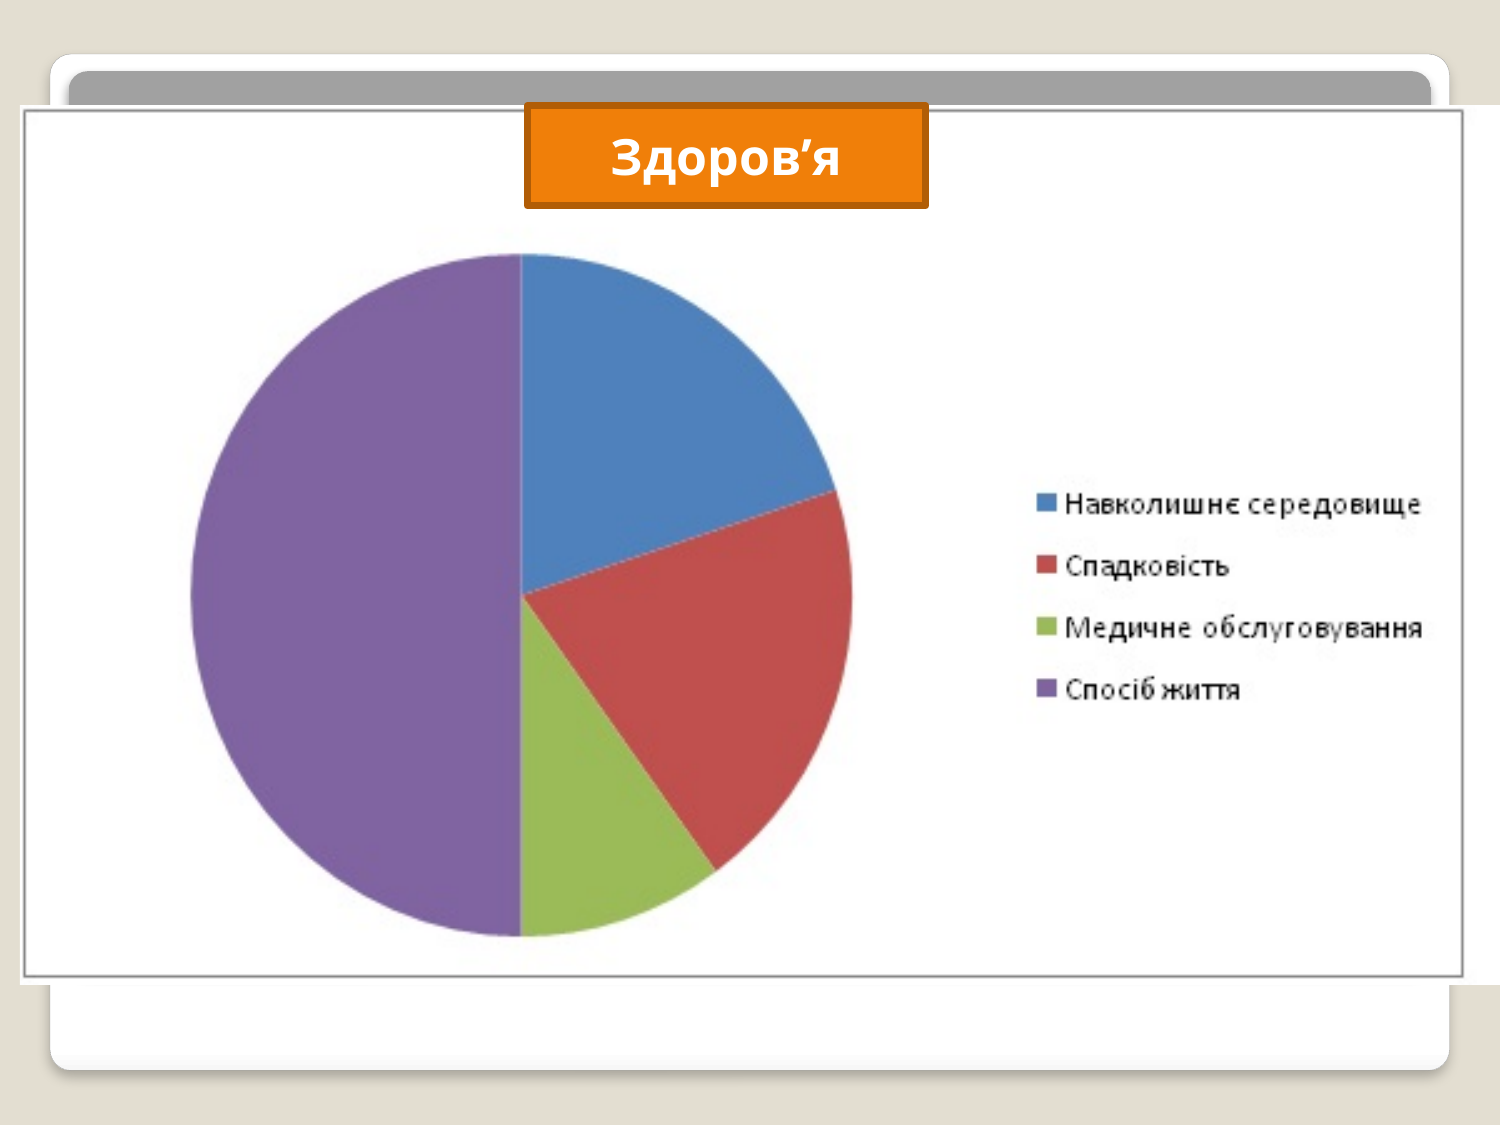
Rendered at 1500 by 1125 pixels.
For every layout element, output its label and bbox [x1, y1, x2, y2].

picture [19, 105, 1500, 985]
